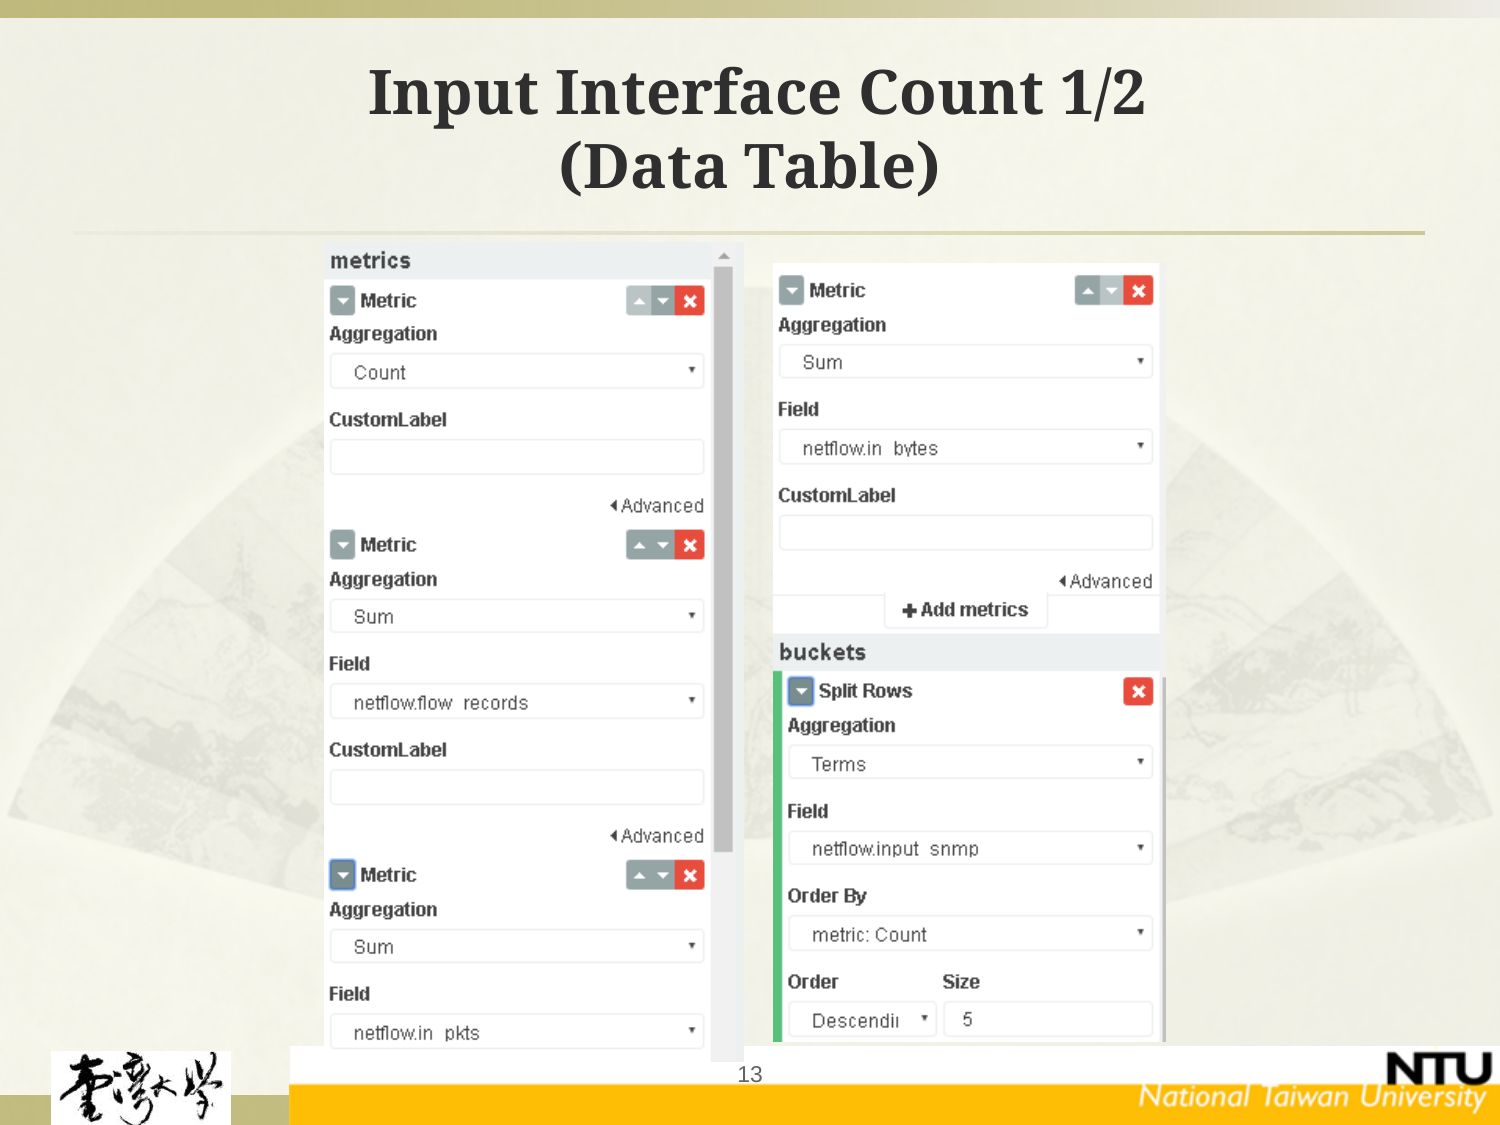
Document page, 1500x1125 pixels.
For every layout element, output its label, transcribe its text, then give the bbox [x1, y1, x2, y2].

slide_number 13 [675, 1050, 825, 1097]
picture [773, 262, 1167, 1042]
picture [51, 1051, 231, 1125]
picture [289, 242, 1500, 1125]
title Input Interface Count 1/2 (Data Table) [75, 45, 1425, 209]
